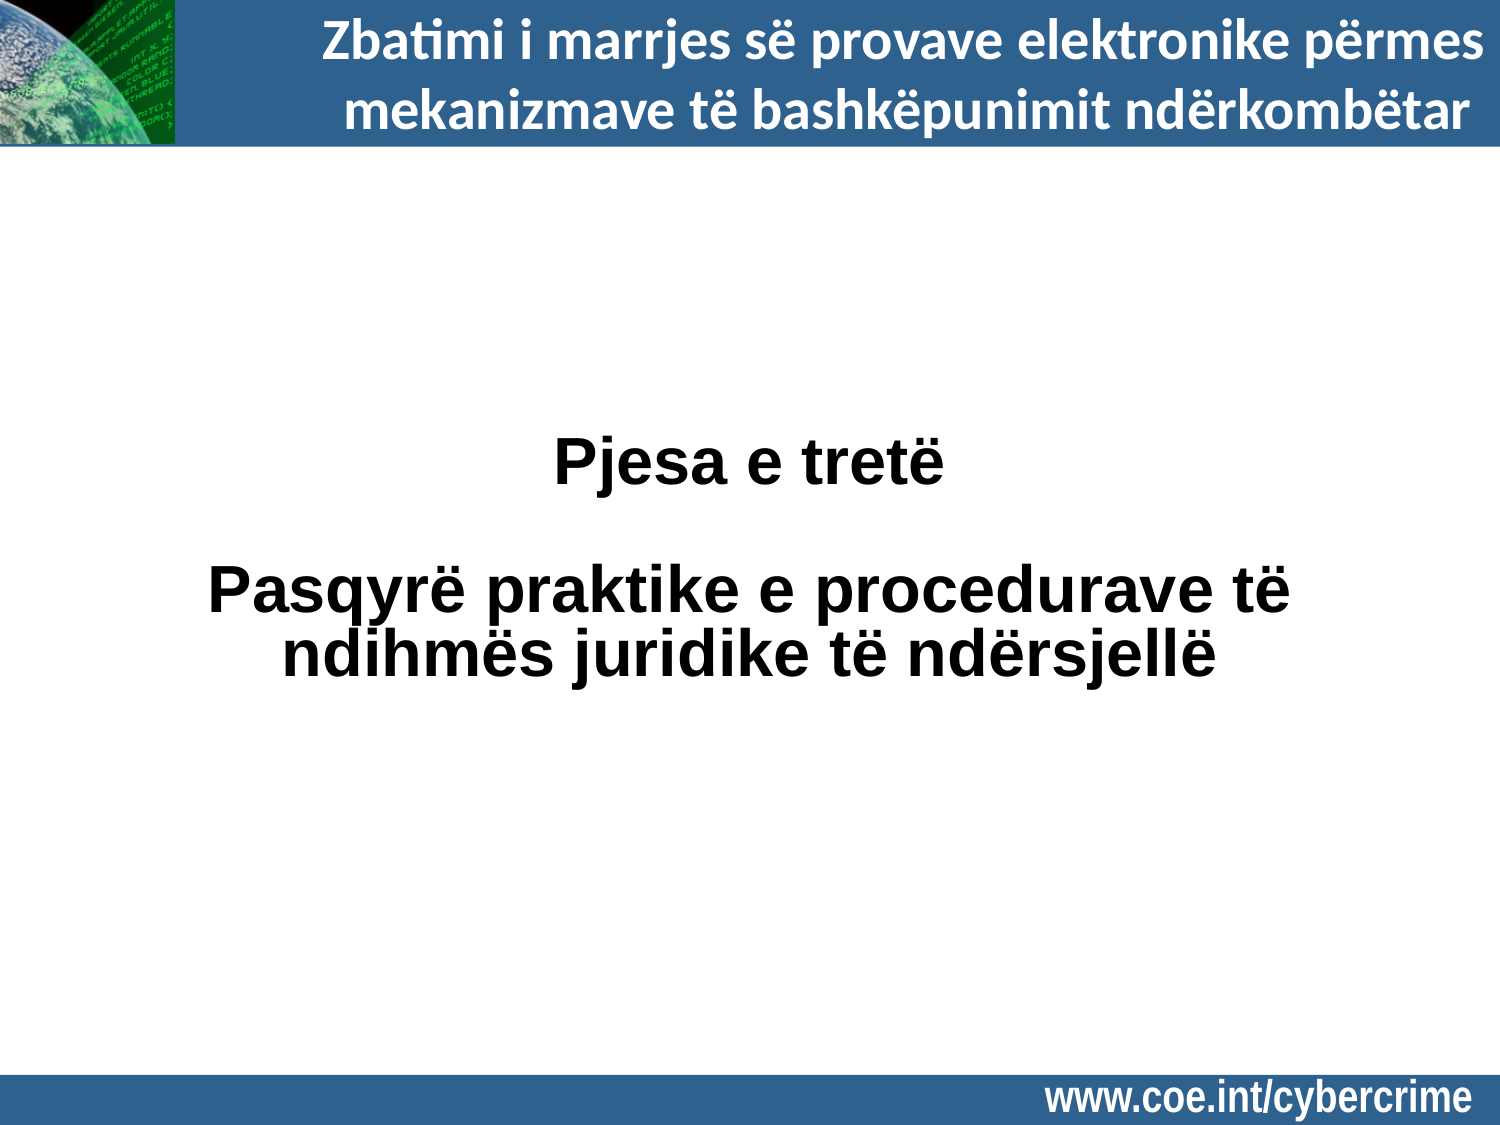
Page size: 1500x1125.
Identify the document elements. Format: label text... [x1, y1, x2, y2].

text_box Pjesa e tretë Pasqyrë praktike e procedurave të ndihmës juridike të ndërsjellë [50, 425, 1450, 761]
text_box [0, 1073, 1030, 1125]
text_box Zbatimi i marrjes së provave elektronike përmes mekanizmave të bashkëpunimit ndërkombëtar [177, 0, 1500, 149]
text_box www.coe.int/cybercrime [1030, 1059, 1500, 1125]
picture [0, 0, 175, 144]
